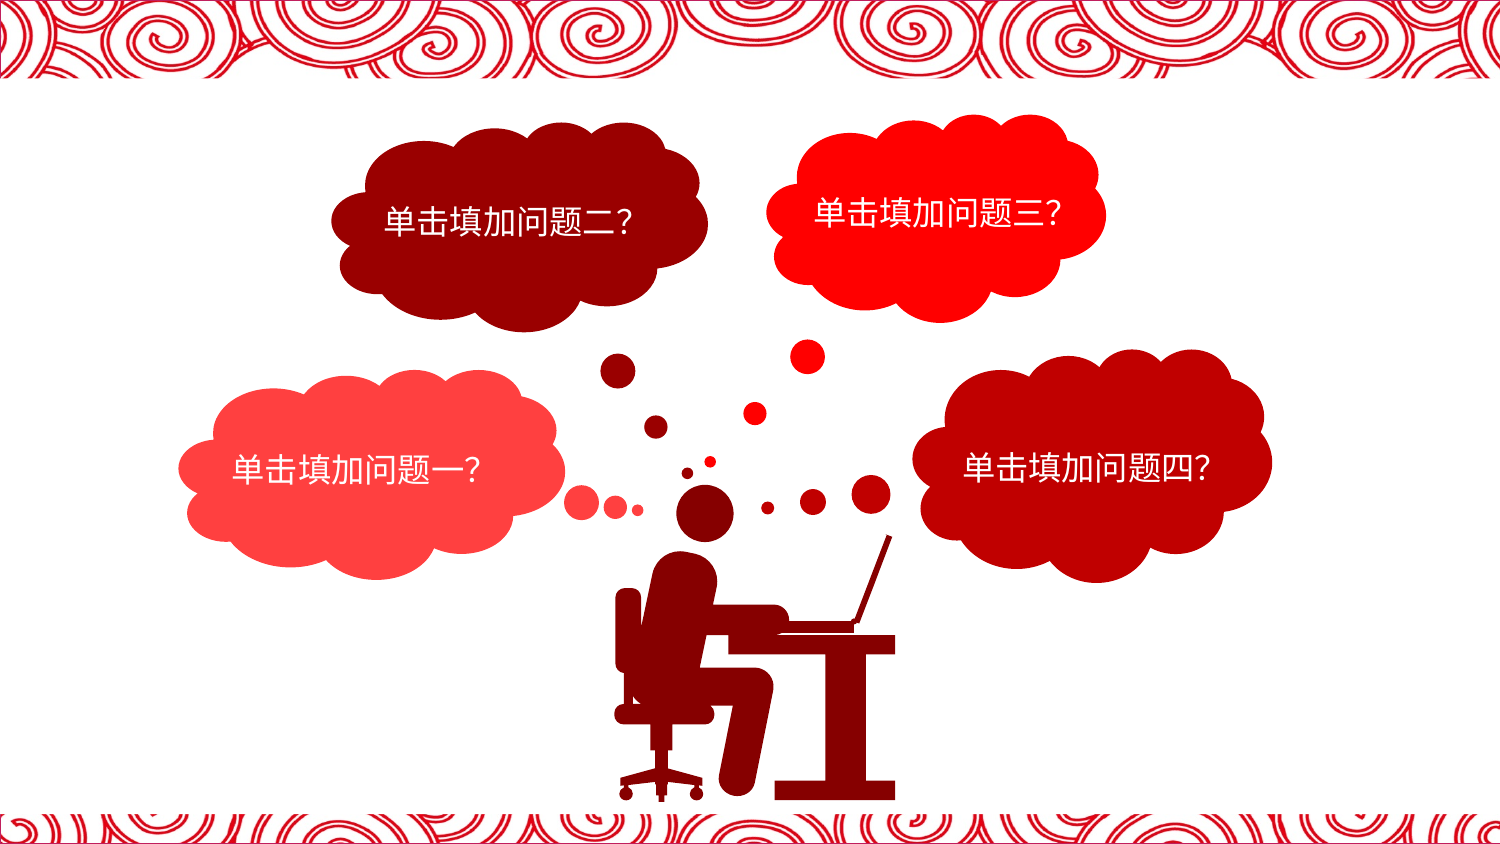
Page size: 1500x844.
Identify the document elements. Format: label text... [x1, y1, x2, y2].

picture [1, 815, 1500, 843]
picture [1, 1, 1500, 78]
text_box 单击填加问题四？ [799, 488, 827, 516]
text_box 单击填加问题二？ [330, 121, 709, 333]
text_box 单击填加问题四？ [851, 474, 892, 515]
text_box 单击填加问题二？ [681, 466, 694, 480]
text_box [676, 484, 734, 543]
text_box 单击填加问题二？ [599, 353, 636, 390]
text_box 单击填加问题一？ [177, 369, 566, 581]
text_box 单击填加问题四？ [760, 500, 775, 516]
text_box 单击填加问题一？ [631, 503, 645, 517]
text_box 单击填加问题三？ [789, 338, 826, 375]
text_box 单击填加问题一？ [603, 495, 628, 520]
text_box 单击填加问题一？ [563, 484, 600, 521]
text_box 单击填加问题三？ [742, 401, 768, 426]
text_box 单击填加问题三？ [703, 455, 717, 469]
text_box 单击填加问题四？ [911, 348, 1273, 584]
text_box [614, 534, 896, 802]
text_box 单击填加问题二？ [643, 414, 669, 440]
text_box 单击填加问题三？ [765, 114, 1107, 324]
